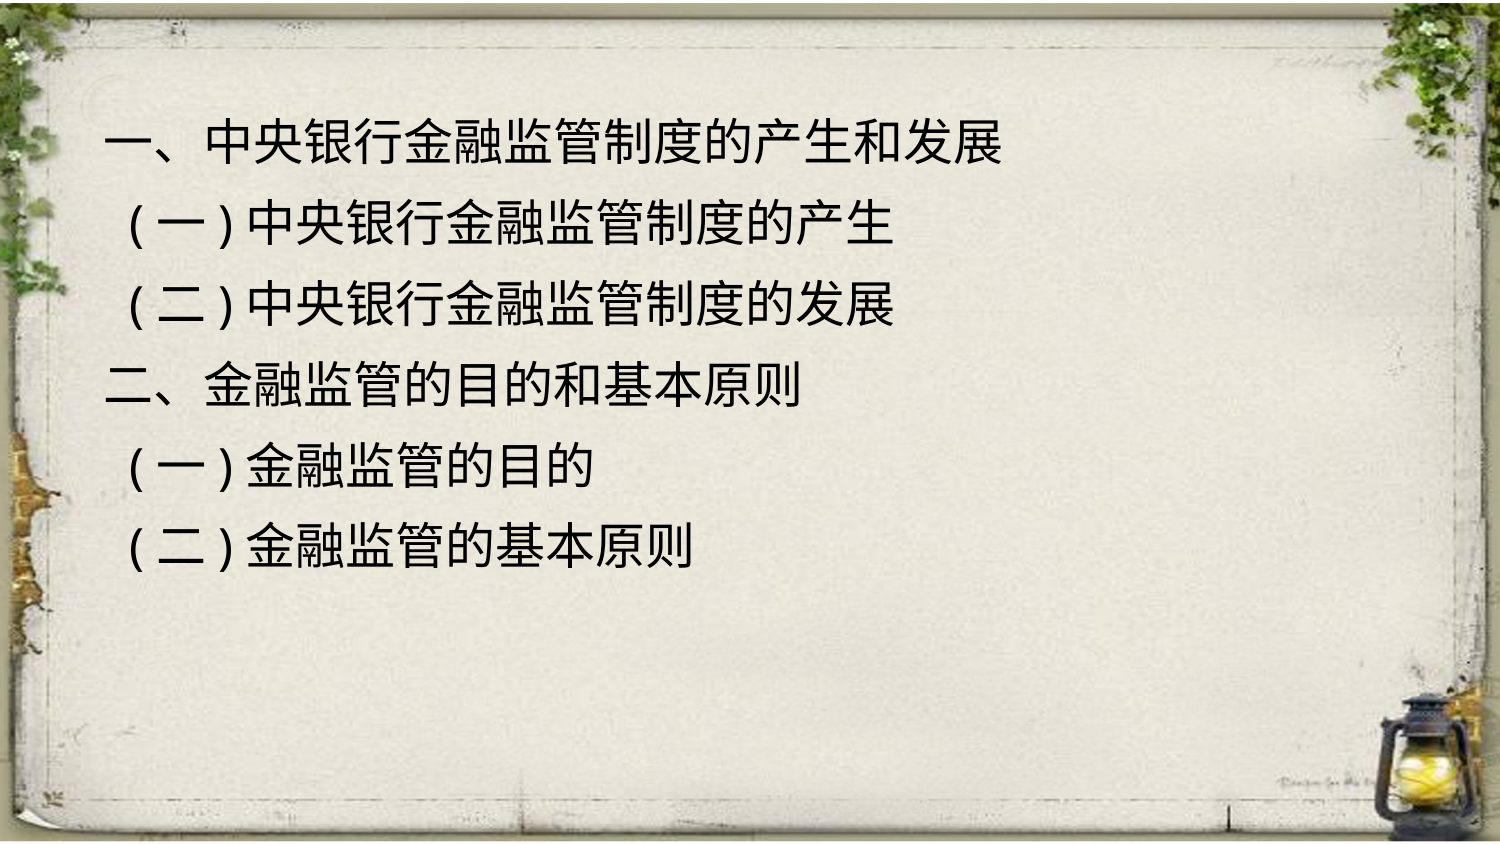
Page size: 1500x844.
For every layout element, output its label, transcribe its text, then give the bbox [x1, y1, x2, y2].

list 一、中央银行金融监管制度的产生和发展 (一)中央银行金融监管制度的产生 (二)中央银行金融监管制度的发展 二、金融监管的目的和基本原则 (一)金融监管的目的 (二)金融监管的基本原则 [88, 103, 1451, 648]
picture [0, 0, 1500, 844]
